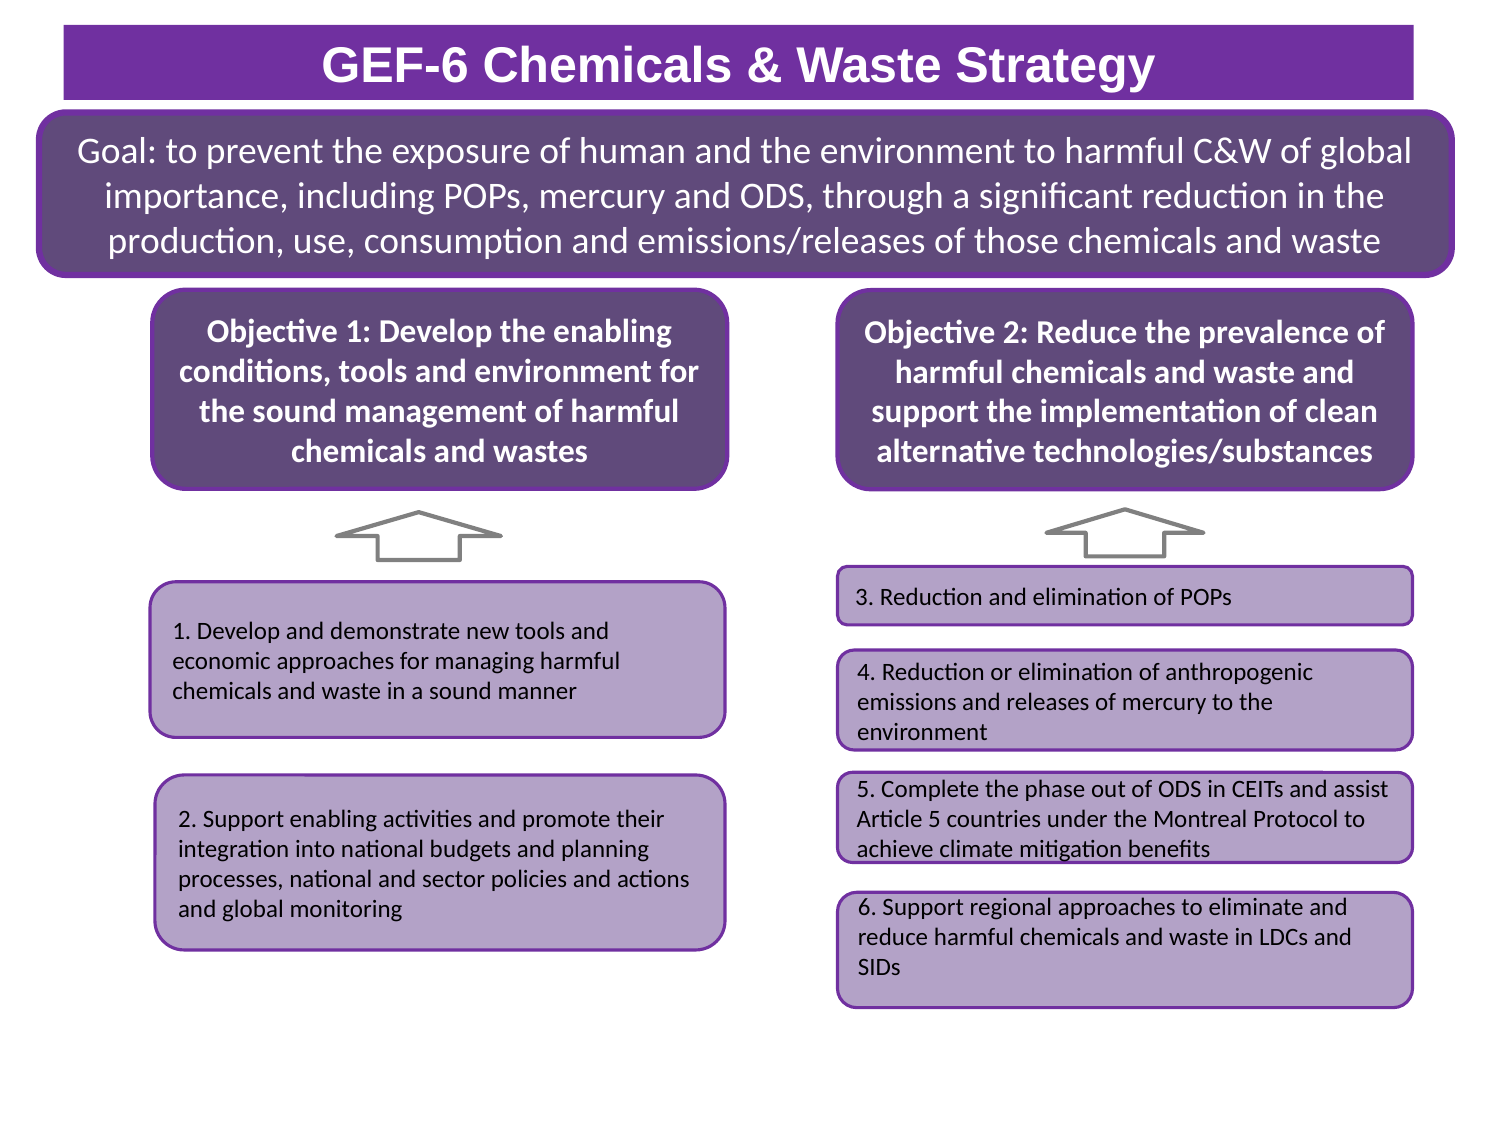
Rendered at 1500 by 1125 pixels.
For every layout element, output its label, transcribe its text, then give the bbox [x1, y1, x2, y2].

text_box [1044, 507, 1206, 559]
text_box 5. Complete the phase out of ODS in CEITs and assist Article 5 countries under the Montreal Protocol to achieve climate mitigation benefits [835, 770, 1415, 865]
text_box [334, 510, 503, 563]
text_box Objective 2: Reduce the prevalence of harmful chemicals and waste and support the implementation of clean alternative technologies/substances [835, 287, 1415, 492]
text_box 1. Develop and demonstrate new tools and economic approaches for managing harmful chemicals and waste in a sound manner [147, 579, 728, 740]
text_box 3. Reduction and elimination of POPs [835, 564, 1415, 628]
text_box Objective 1: Develop the enabling conditions, tools and environment for the sound management of harmful chemicals and wastes [150, 287, 730, 491]
text_box 2. Support enabling activities and promote their integration into national budgets and planning processes, national and sector policies and actions and global monitoring [152, 772, 728, 953]
title GEF-6 Chemicals & Waste Strategy [63, 24, 1414, 100]
text_box 6. Support regional approaches to eliminate and reduce harmful chemicals and waste in LDCs and SIDs [835, 890, 1415, 1010]
text_box Goal: to prevent the exposure of human and the environment to harmful C&W of global importance, including POPs, mercury and ODS, through a significant reduction in the production, use, consumption and emissions/releases of those chemicals and waste [36, 110, 1454, 278]
text_box 4. Reduction or elimination of anthropogenic emissions and releases of mercury to the environment [835, 647, 1415, 753]
